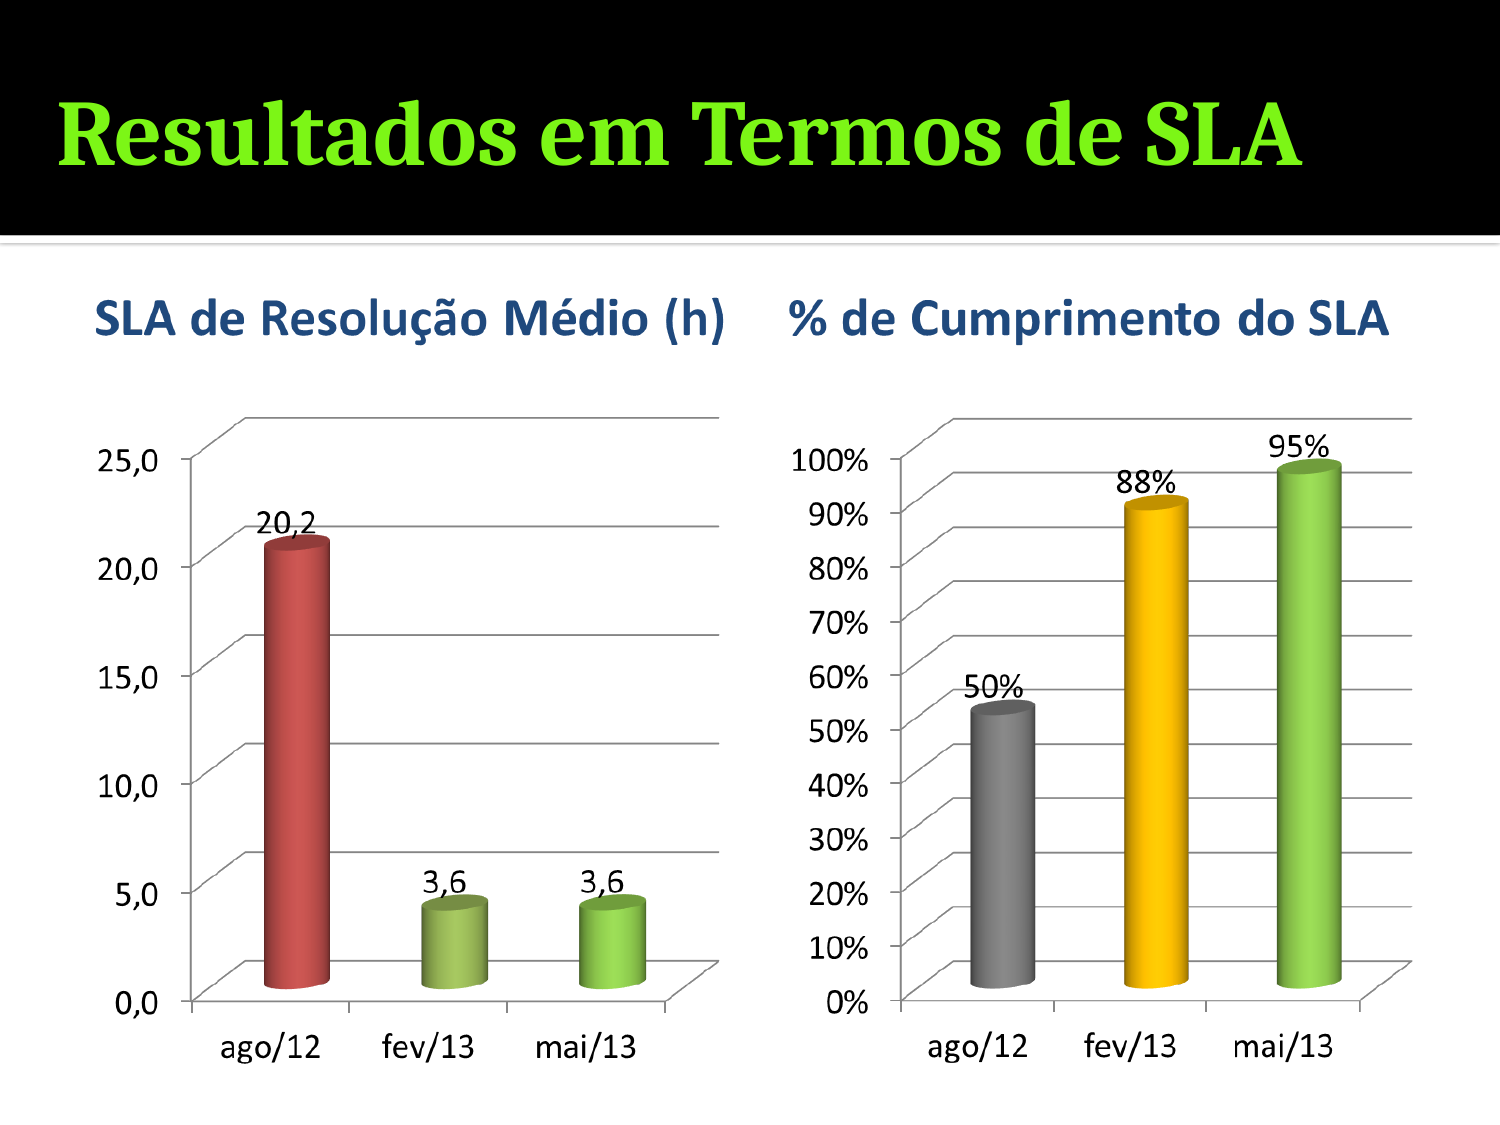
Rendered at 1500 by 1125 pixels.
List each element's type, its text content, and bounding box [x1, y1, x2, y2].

title Resultados em Termos de SLA [41, 25, 1459, 231]
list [61, 267, 1439, 1094]
